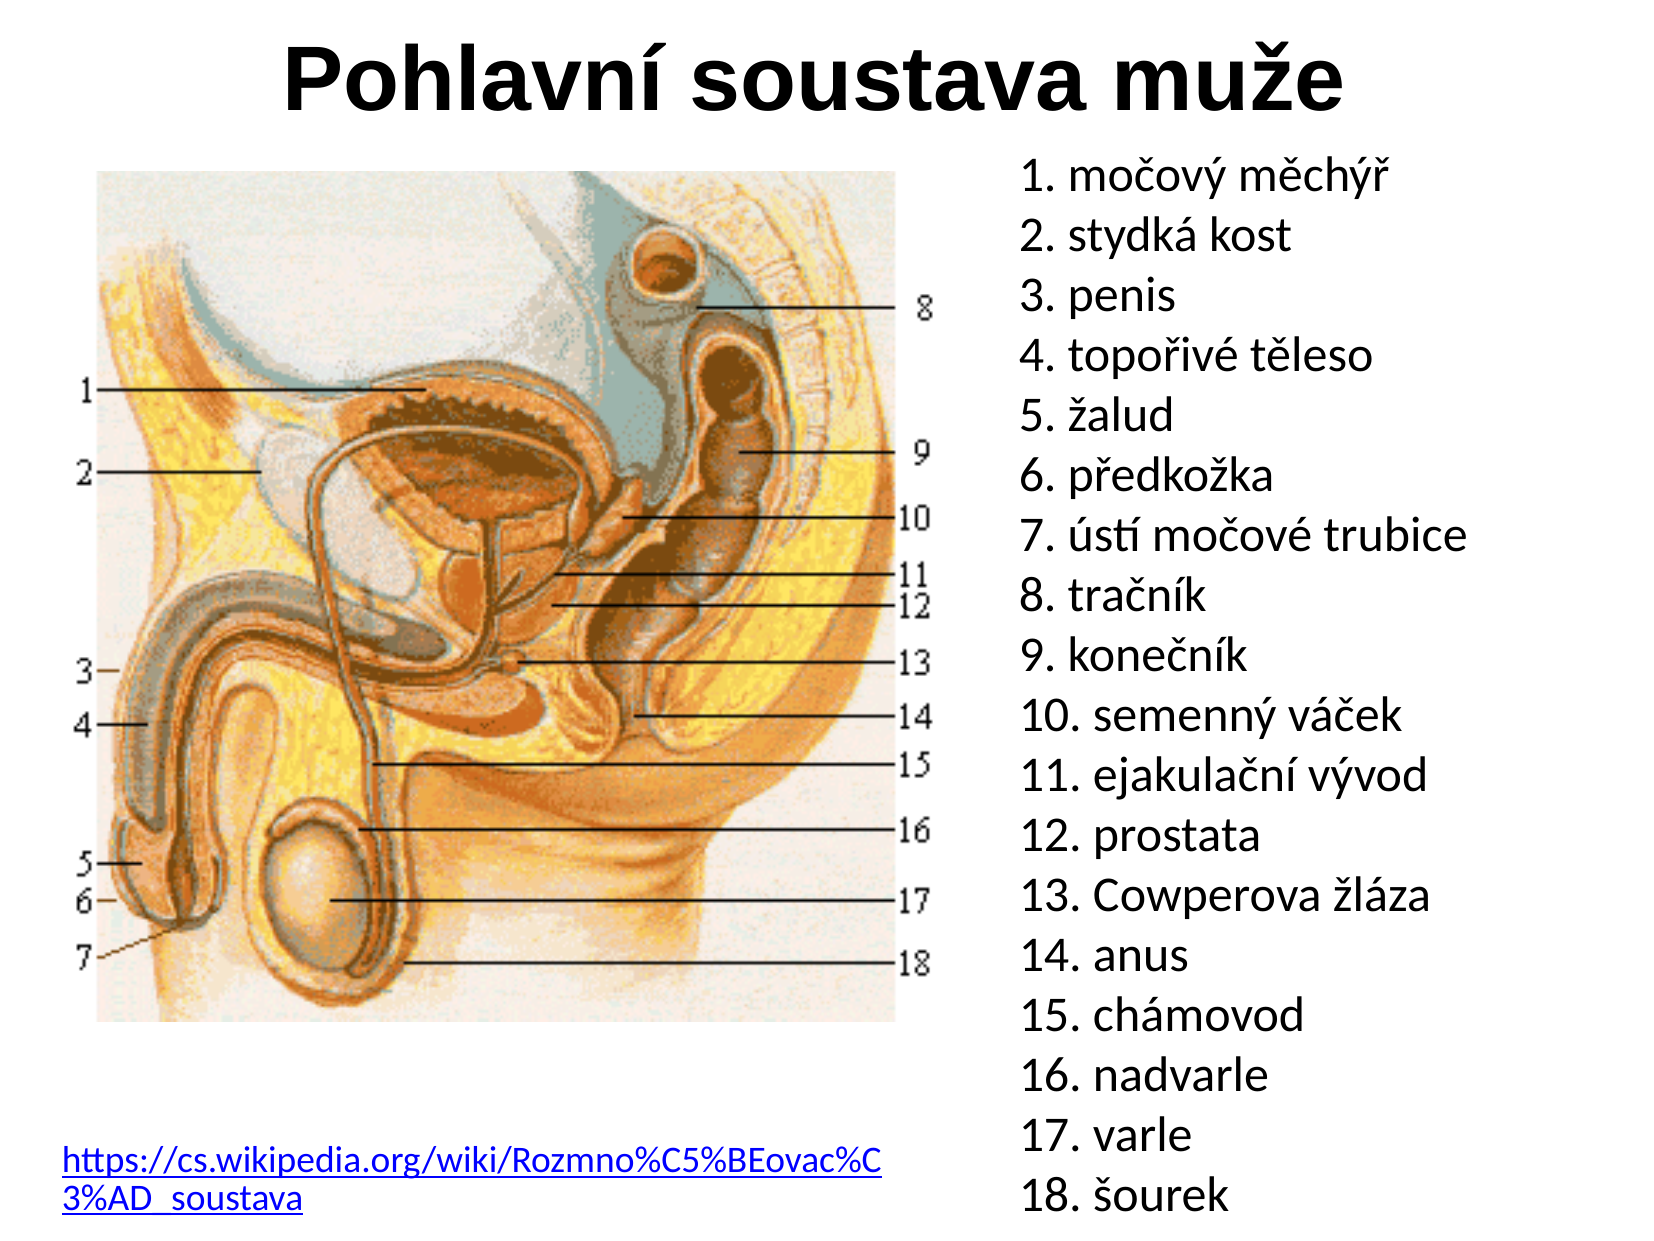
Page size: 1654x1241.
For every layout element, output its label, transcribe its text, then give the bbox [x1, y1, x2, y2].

text_box 1. močový měchýř 2. stydká kost 3. penis 4. topořivé těleso 5. žalud 6. předkožka 7. ústí močové trubice 8. tračník 9. konečník 10. semenný váček 11. ejakulační vývod 12. prostata 13. Cowperova žláza 14. anus 15. chámovod 16. nadvarle 17. varle 18. šourek [1003, 134, 1654, 1230]
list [58, 170, 950, 1022]
text_box https://cs.wikipedia.org/wiki/Rozmno%C5%BEovac%C3%AD_soustava [47, 1127, 898, 1188]
title Pohlavní soustava muže [70, 0, 1559, 148]
